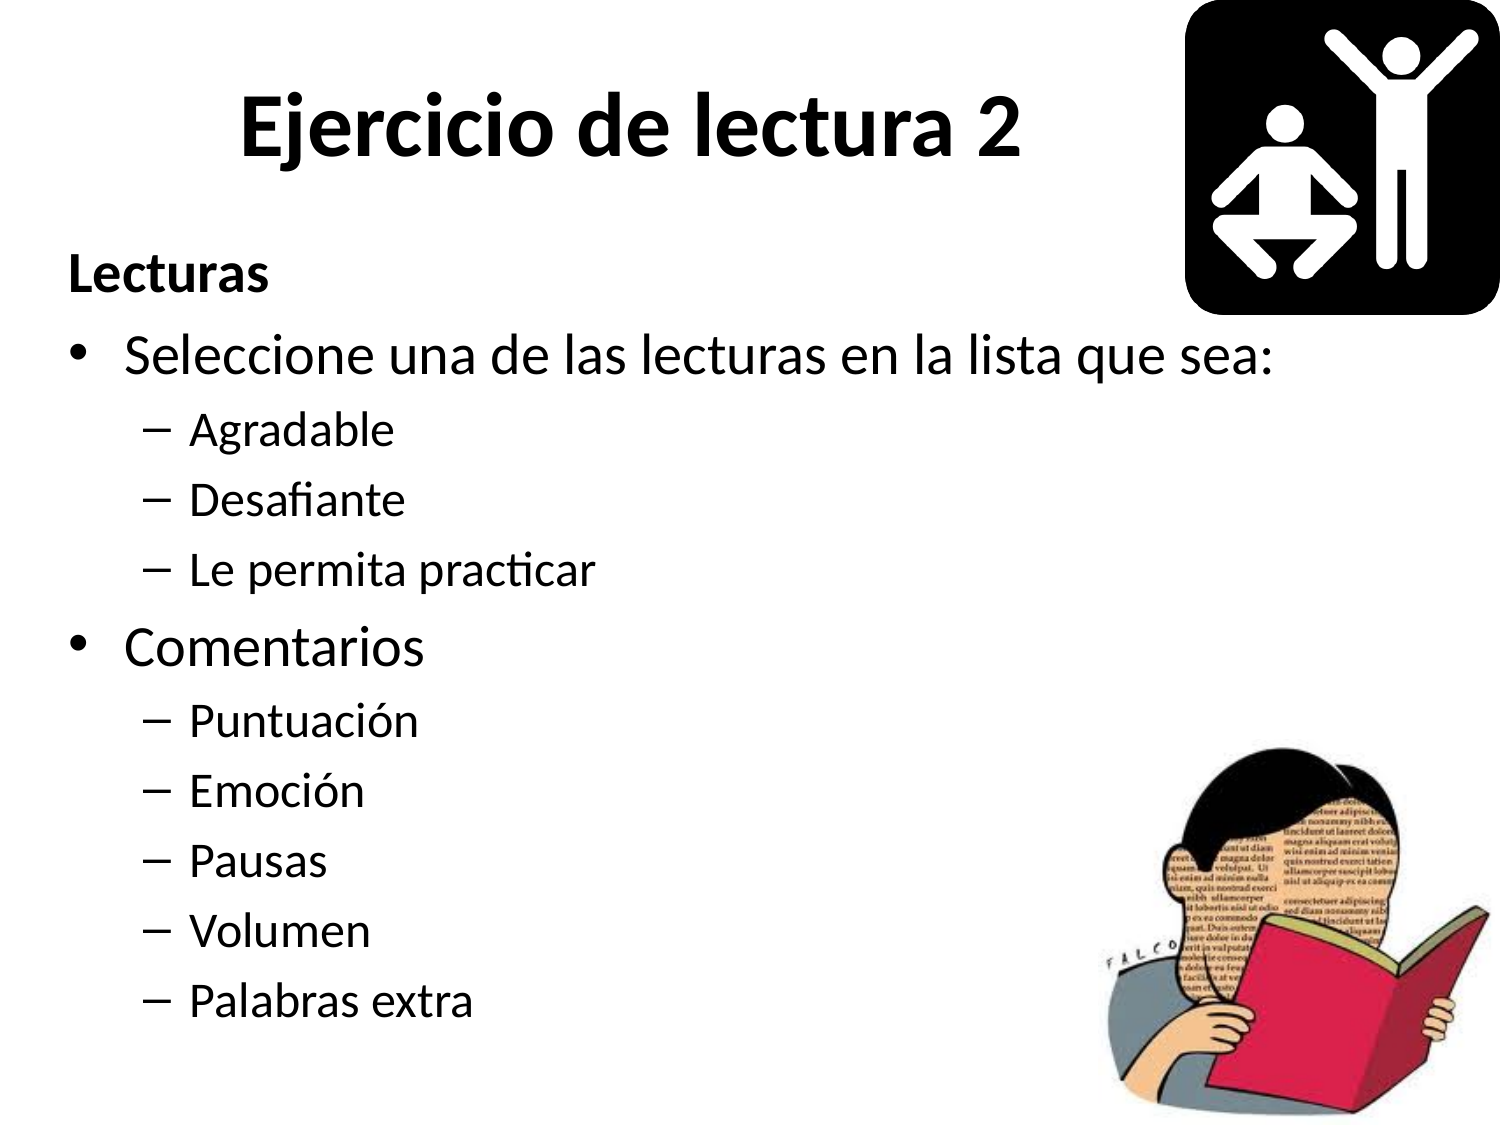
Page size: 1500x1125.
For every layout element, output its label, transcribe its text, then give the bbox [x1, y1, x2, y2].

picture [1185, 0, 1500, 315]
picture [1098, 739, 1500, 1125]
list Lecturas Seleccione una de las lecturas en la lista que sea: Agradable Desafiante Le permita practicar Comentarios Puntuación Emoción Pausas Volumen Palabras extra [52, 226, 1400, 1121]
title Ejercicio de lectura 2 [76, 66, 1180, 173]
